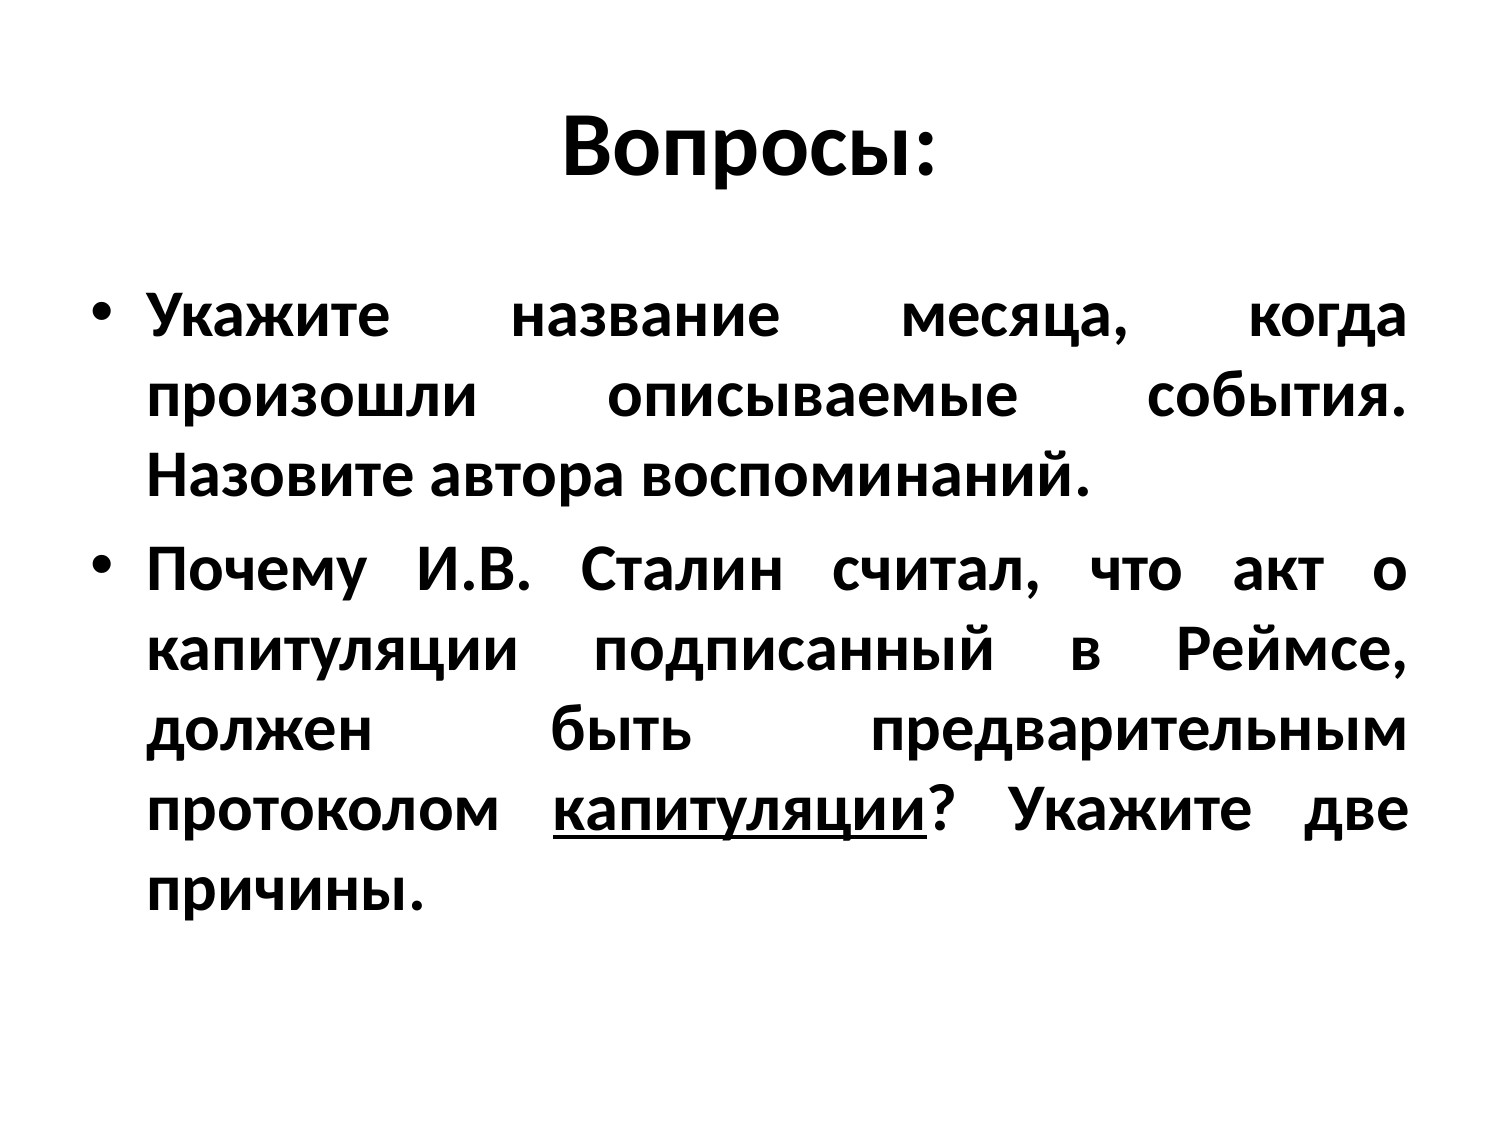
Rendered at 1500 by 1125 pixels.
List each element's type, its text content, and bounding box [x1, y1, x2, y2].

list Укажите название месяца, когда произошли описываемые события. Назовите автора воспоминаний. Почему И.В. Сталин считал, что акт о капитуляции подписанный в Реймсе, должен быть предварительным протоколом капитуляции? Укажите две причины. [75, 262, 1425, 1005]
title Вопросы: [75, 45, 1425, 233]
